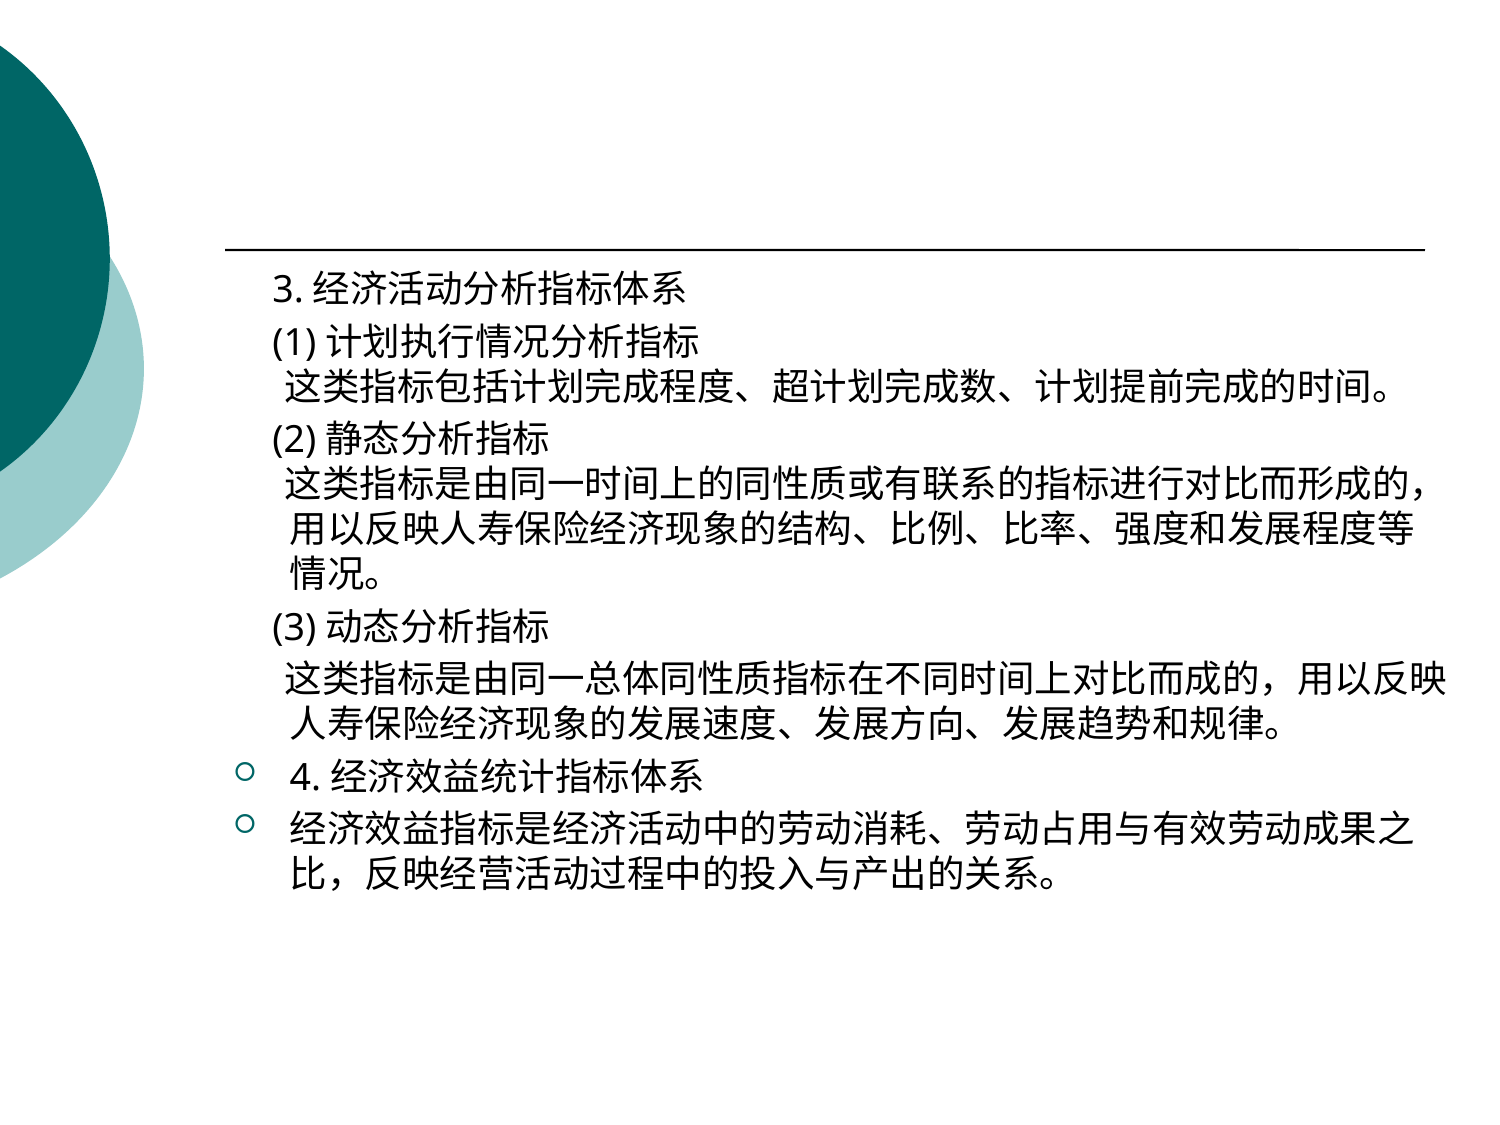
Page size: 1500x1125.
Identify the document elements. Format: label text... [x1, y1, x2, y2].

text_box 3.经济活动分析指标体系 (1)计划执行情况分析指标 这类指标包括计划完成程度、超计划完成数、计划提前完成的时间。 (2)静态分析指标 这类指标是由同一时间上的同性质或有联系的指标进行对比而形成的，用以反映人寿保险经济现象的结构、比例、比率、强度和发展程度等情况。 (3)动态分析指标 这类指标是由同一总体同性质指标在不同时间上对比而成的，用以反映人寿保险经济现象的发展速度、发展方向、发展趋势和规律。 4.经济效益统计指标体系 经济效益指标是经济活动中的劳动消耗、劳动占用与有效劳动成果之比，反映经营活动过程中的投入与产出的关系。 [218, 257, 1465, 1106]
